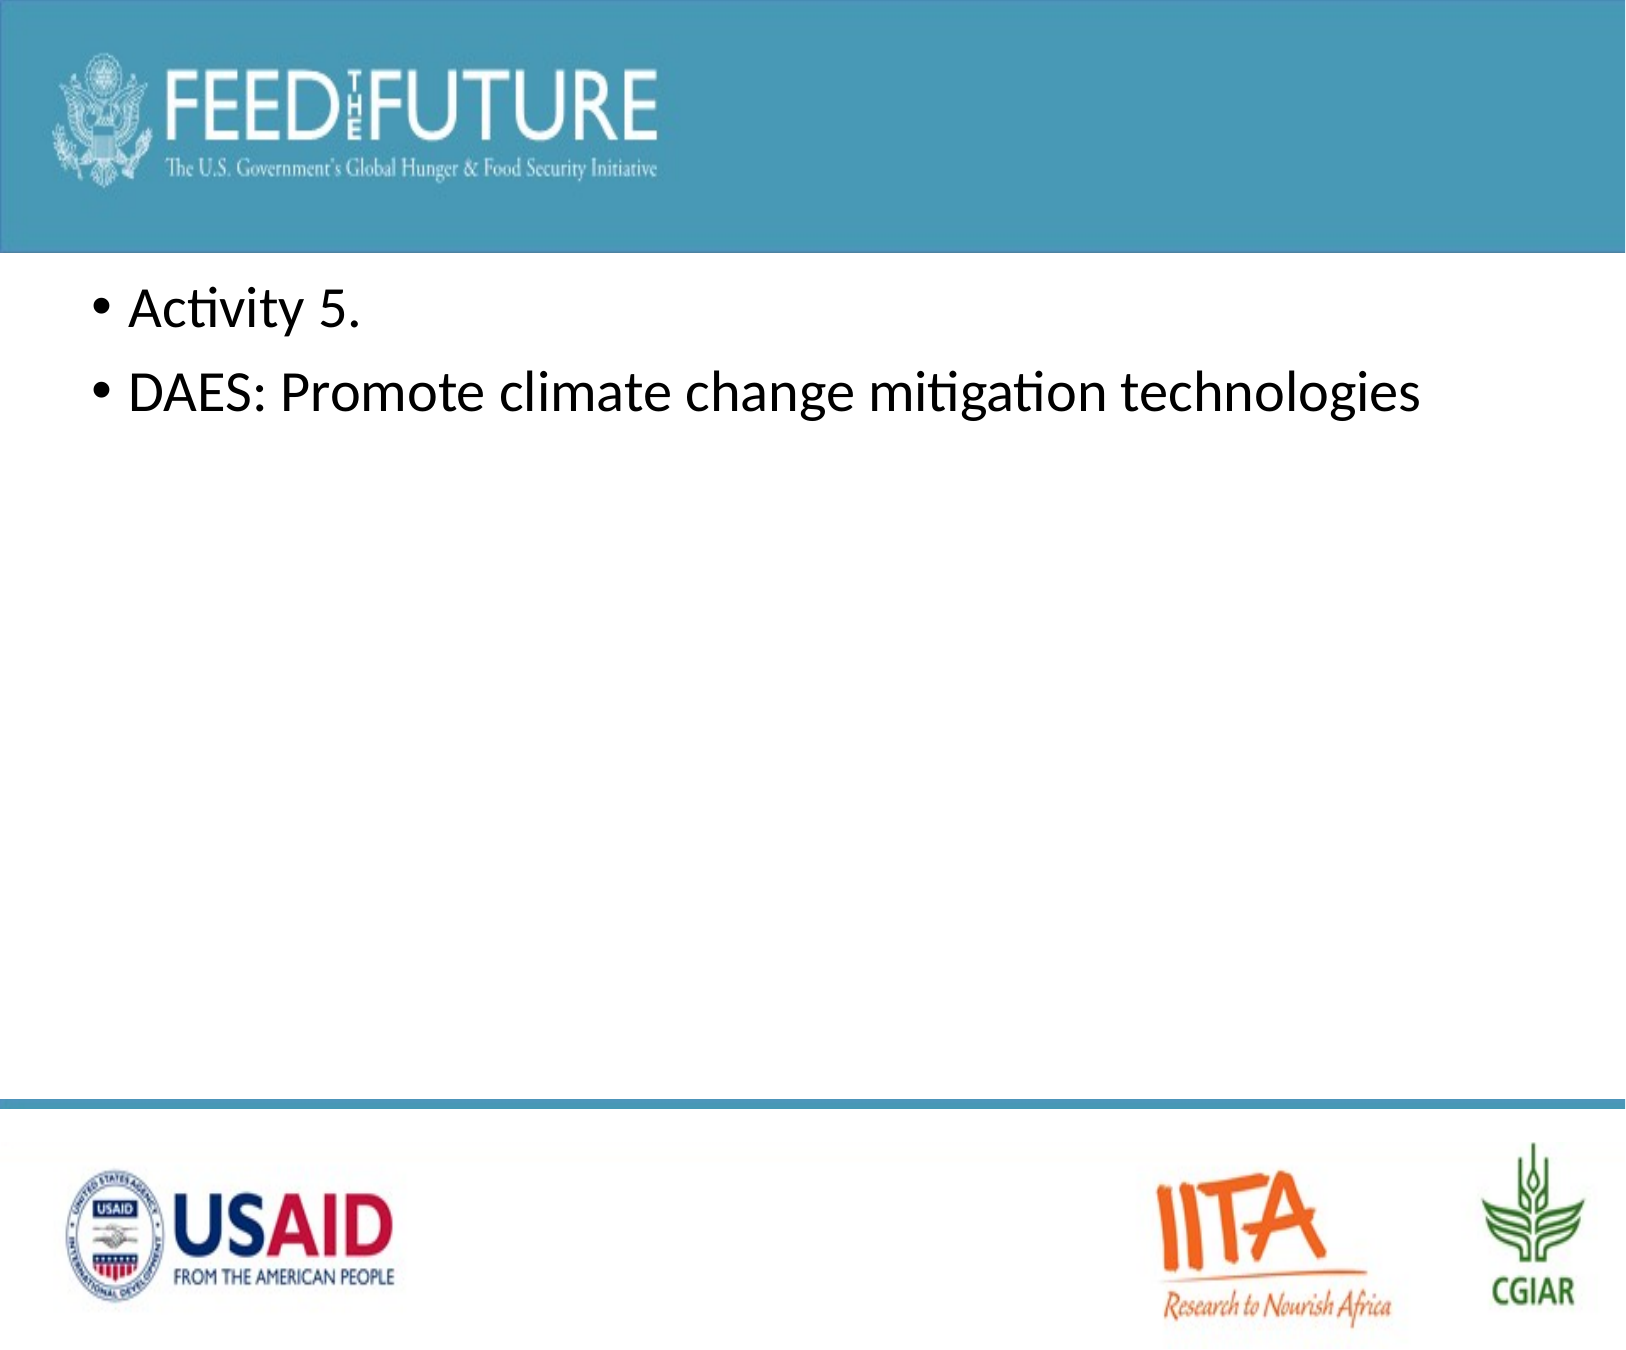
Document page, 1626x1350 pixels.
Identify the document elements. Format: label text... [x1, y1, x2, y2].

picture [0, 0, 1626, 253]
list Activity 5. DAES: Promote climate change mitigation technologies [74, 268, 1537, 1160]
picture [0, 1142, 1625, 1349]
picture [0, 1099, 74, 1109]
picture [1537, 1099, 1626, 1109]
